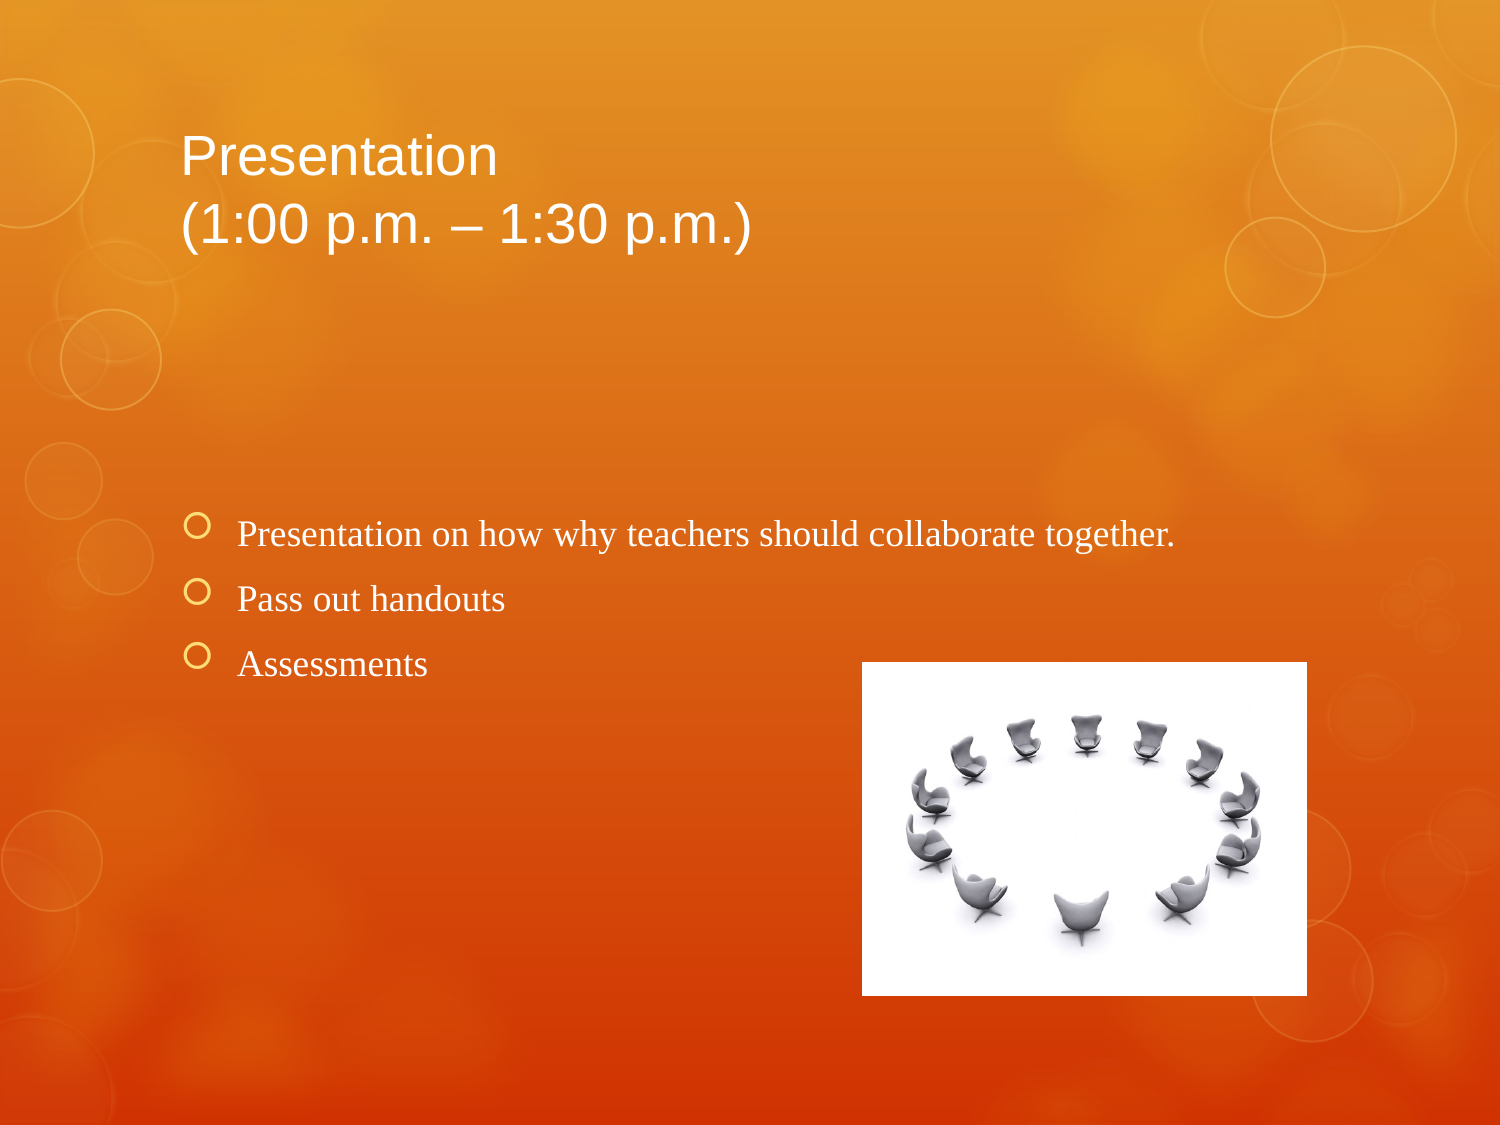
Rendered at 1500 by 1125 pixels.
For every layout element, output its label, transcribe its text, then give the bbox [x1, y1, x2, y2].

list Presentation on how why teachers should collaborate together. Pass out handouts Assessments [165, 296, 1335, 962]
picture [861, 661, 1308, 997]
title Presentation (1:00 p.m. – 1:30 p.m.) [165, 110, 1335, 263]
